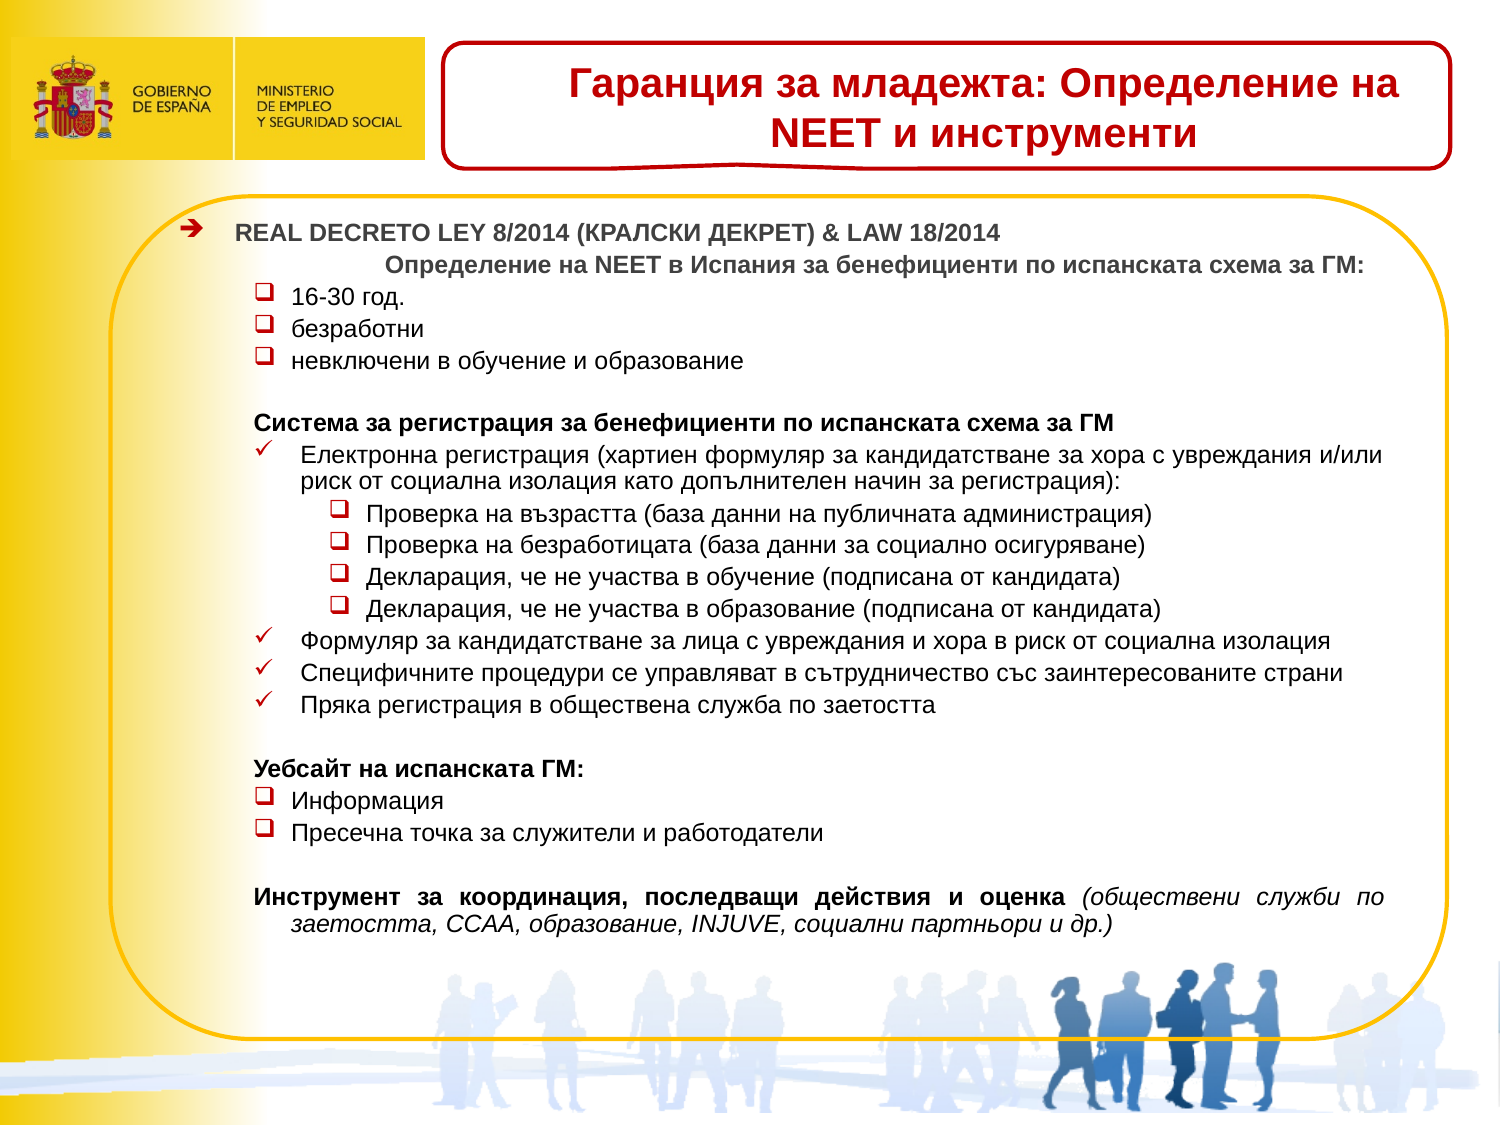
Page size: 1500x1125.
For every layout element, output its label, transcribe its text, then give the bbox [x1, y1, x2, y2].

text_box Гаранция за младежта: Определение на NEET и инструменти [809, 40, 1453, 171]
picture [11, 37, 425, 160]
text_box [0, 946, 1500, 1113]
text_box [108, 194, 1450, 945]
picture [431, 42, 904, 162]
text_box REAL DECRETO LEY 8/2014 (КРАЛСКИ ДЕКРЕТ) & LAW 18/2014 Определение на NEET в Испания за бенефициенти по испанската схема за ГМ: 16-30 год. безработни невключени в обучение и образование Система за регистрация за бенефициенти по испанската схема за ГМ Електронна регистрация (хартиен формуляр за кандидатстване за хора с увреждания и/или риск от социална изолация като допълнителен начин за регистрация): Проверка на възрастта (база данни на публичната администрация) Проверка на безработицата (база данни за социално осигуряване) Декларация, че не участва в обучение (подписана от кандидата) Декларация, че не участва в образование (подписана от кандидата) Формуляр за кандидатстване за лица с увреждания и хора в риск от социална изолация Специфичните процедури се управляват в сътрудничество със заинтересованите страни Пряка регистрация в обществена служба по заетостта Уебсайт на испанската ГМ: Информация Пресечна точка за служители и работодатели Инструмент за координация, последващи действия и оценка (обществени служби по заетостта, CCAA, образование, INJUVE, социални партньори и др.) [88, 172, 1400, 945]
